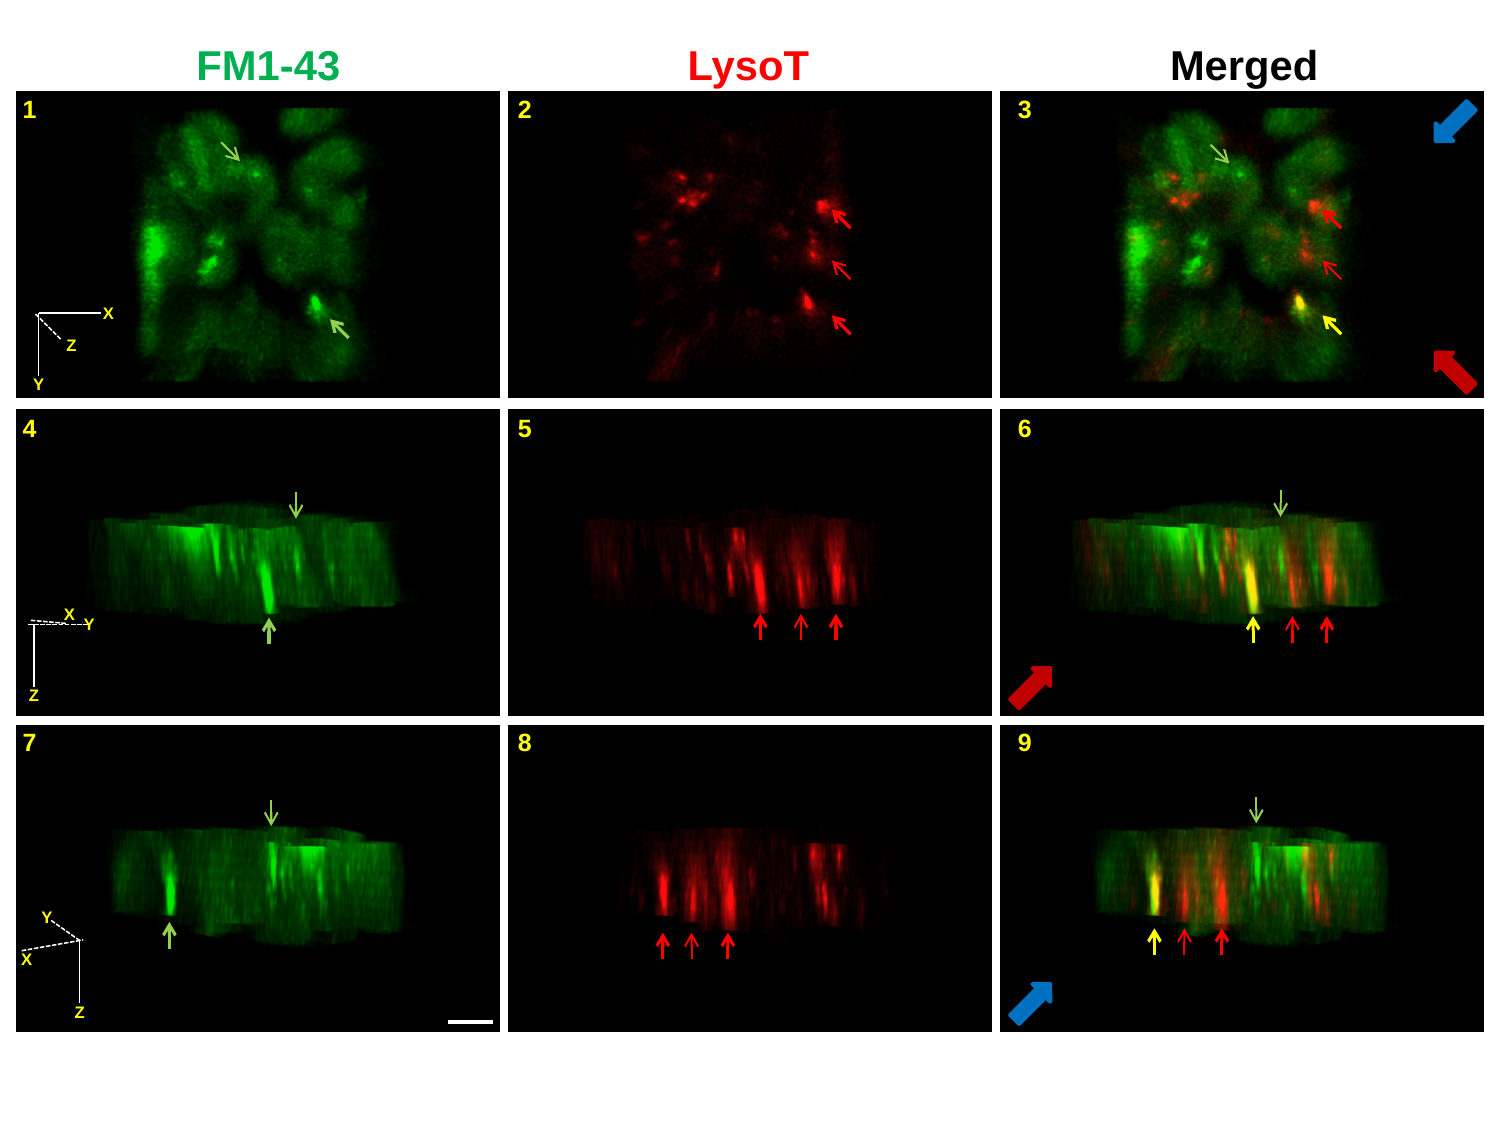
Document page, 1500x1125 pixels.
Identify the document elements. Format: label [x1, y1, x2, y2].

text_box [17, 295, 130, 402]
text_box [13, 595, 111, 713]
text_box [20, 899, 101, 1030]
text_box [7, 31, 1484, 1032]
